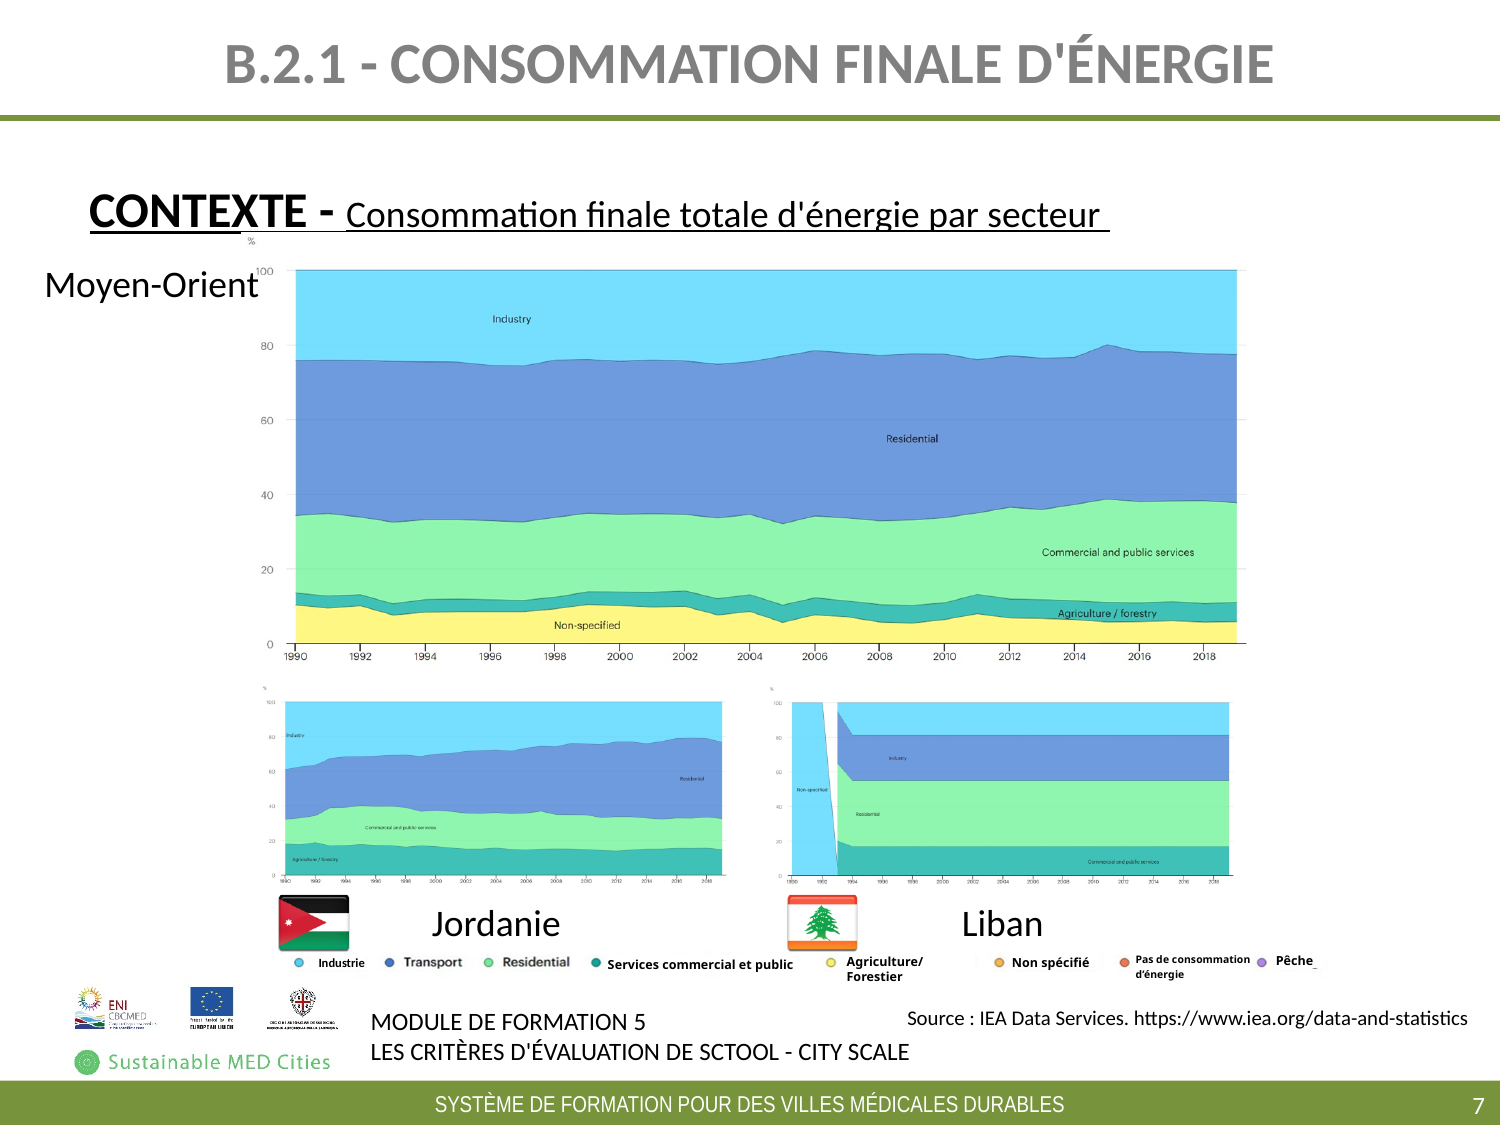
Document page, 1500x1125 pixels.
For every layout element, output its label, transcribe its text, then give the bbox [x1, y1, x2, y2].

slide_number 7 [1399, 1074, 1500, 1125]
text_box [259, 684, 1240, 952]
title B.2.1 - CONSOMMATION FINALE D'ÉNERGIE [0, 0, 1500, 121]
picture [62, 886, 1342, 1080]
picture [241, 231, 1259, 676]
text_box Source : IEA Data Services. https://www.iea.org/data-and-statistics [892, 996, 1485, 1037]
text_box CONTEXTE - Consommation finale totale d'énergie par secteur [74, 169, 1425, 270]
text_box Moyen-Orient [29, 252, 235, 313]
